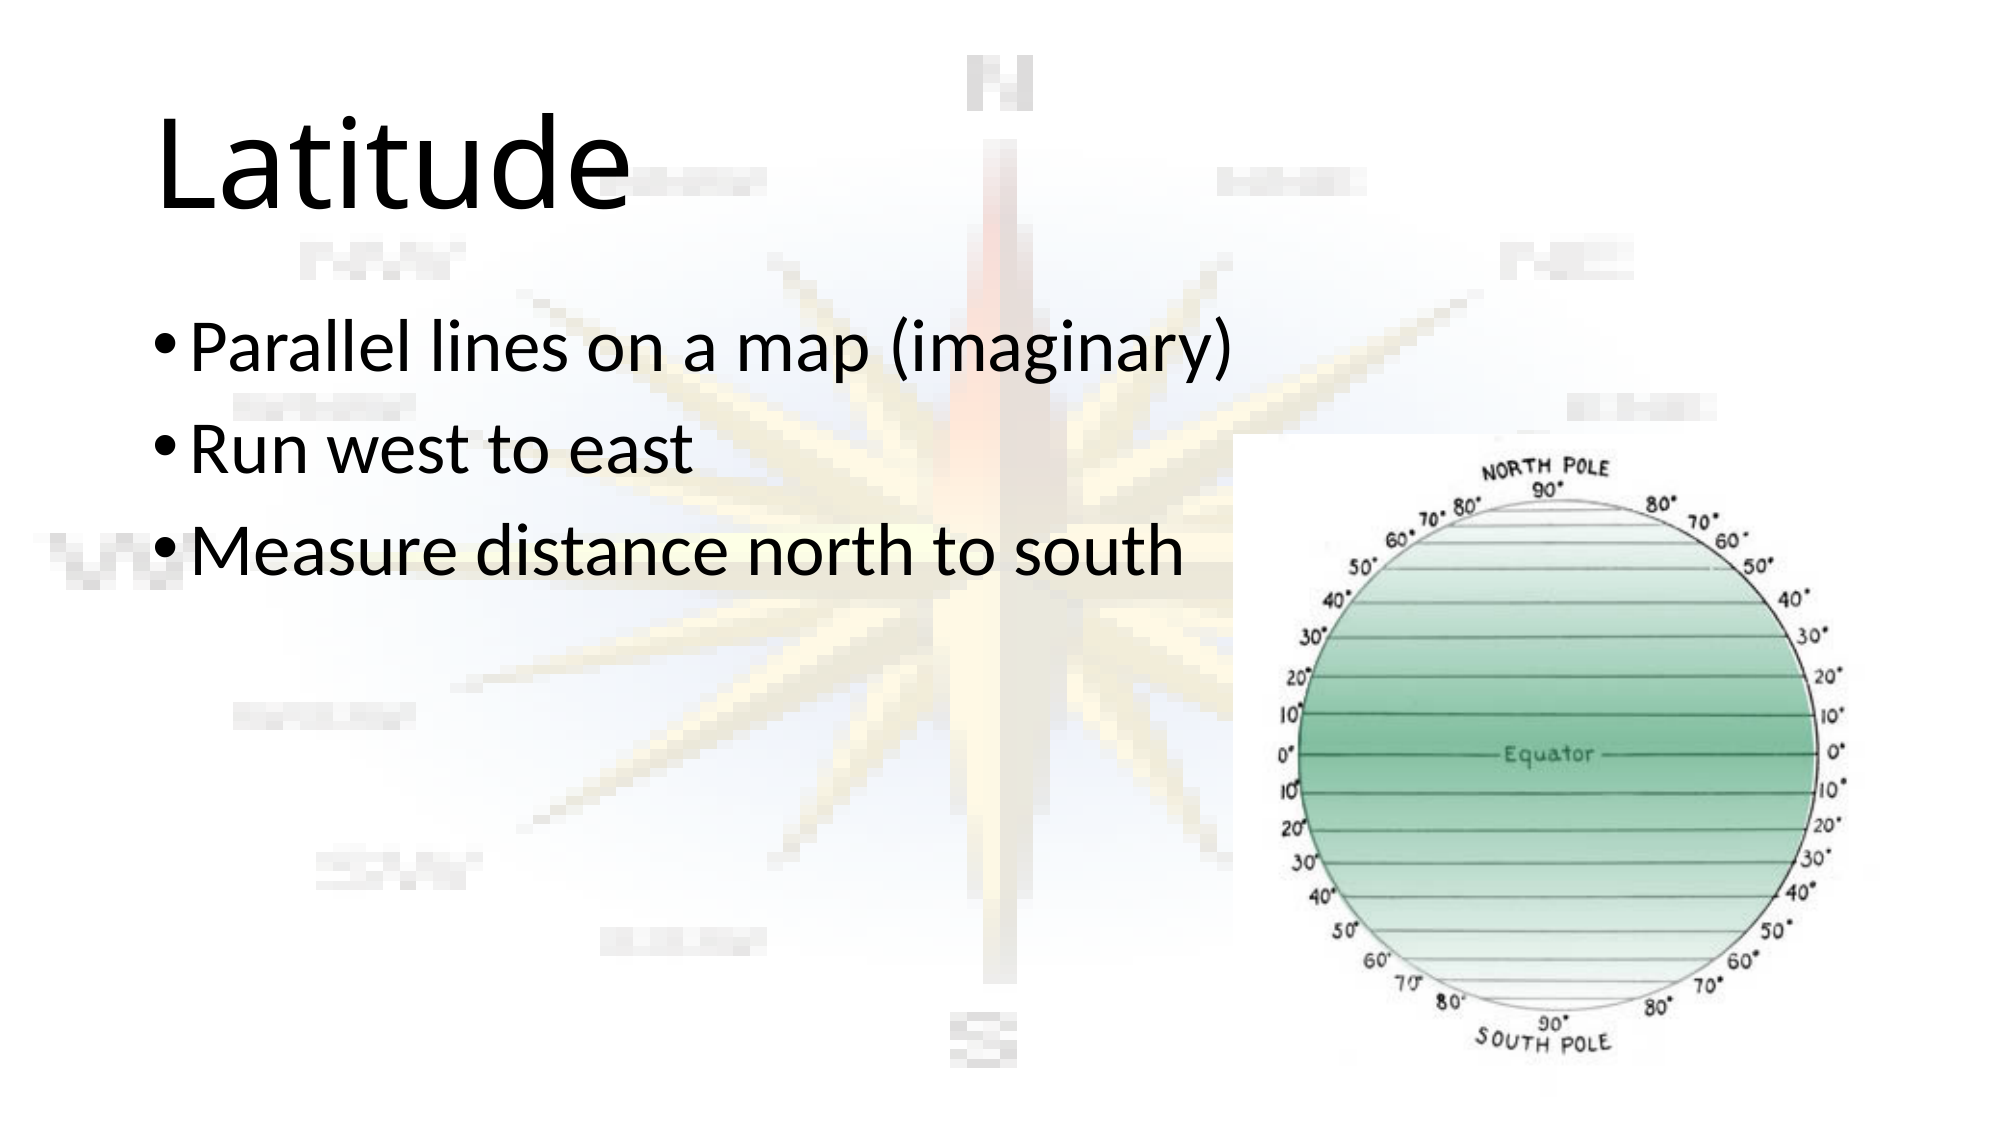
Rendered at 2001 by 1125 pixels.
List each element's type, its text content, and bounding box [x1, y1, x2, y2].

picture [1233, 434, 1899, 1108]
list Parallel lines on a map (imaginary) Run west to east Measure distance north to south [137, 299, 1863, 1014]
title Latitude [137, 59, 1863, 278]
